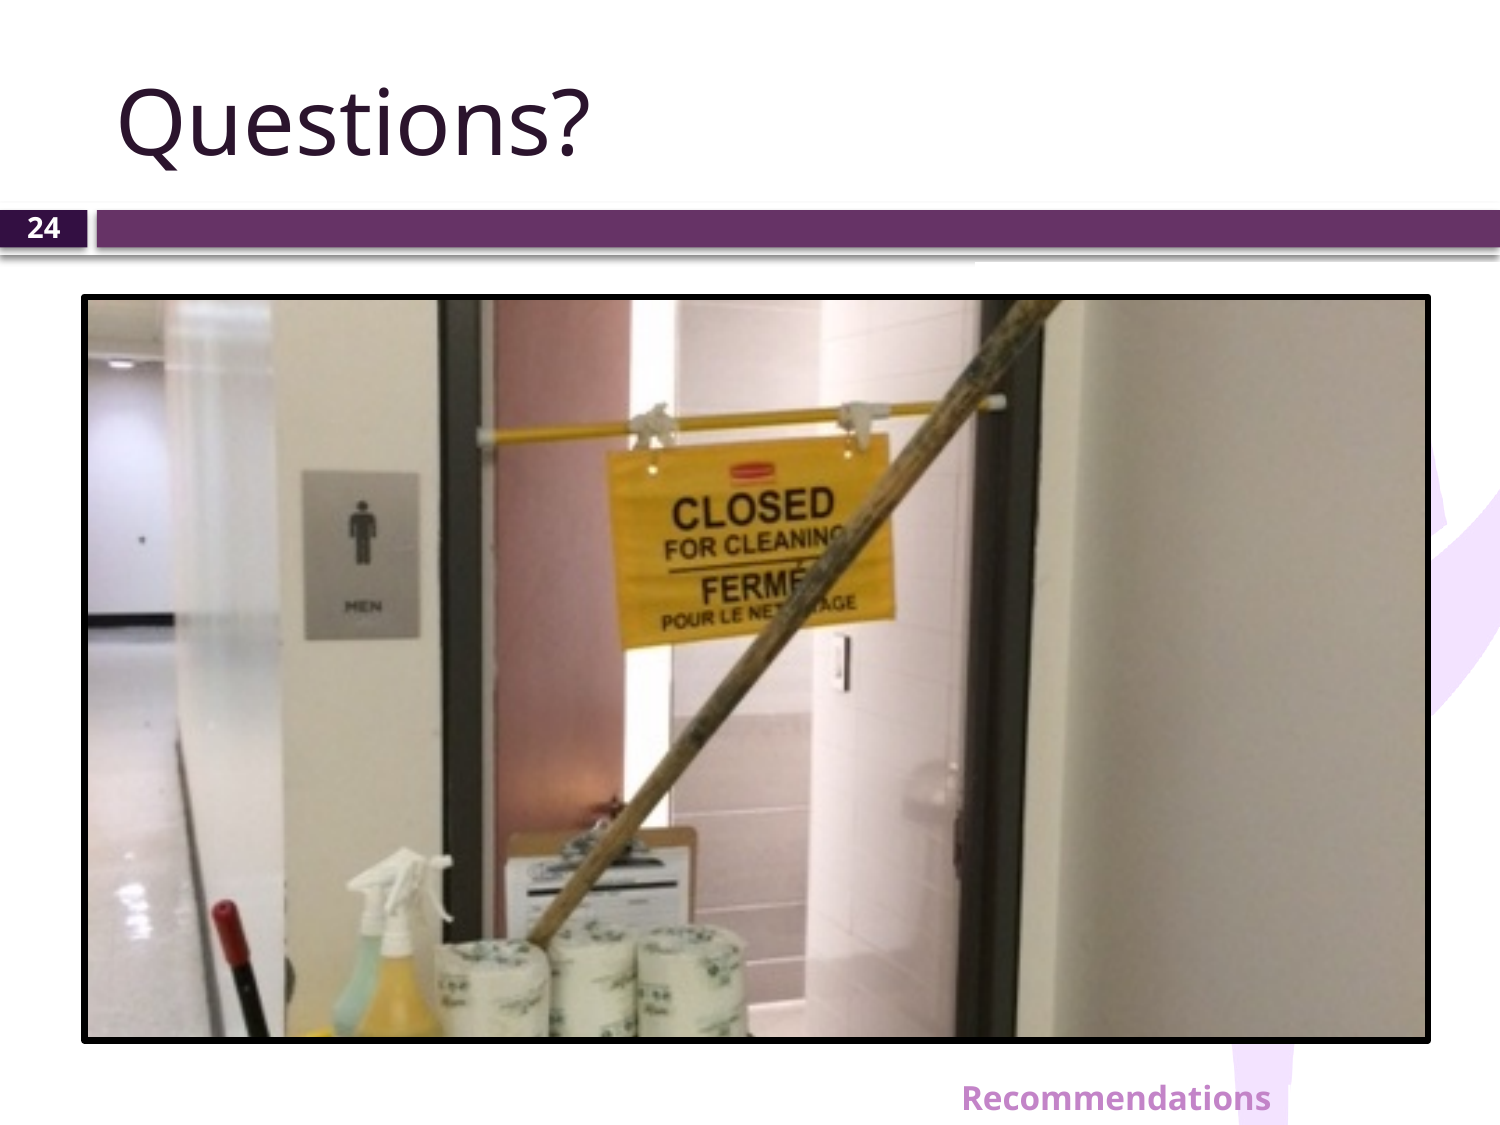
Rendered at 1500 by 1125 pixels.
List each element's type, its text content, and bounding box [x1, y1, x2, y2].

text_box Background | Objective | Assumptions | Model | Findings | Recommendations | Benefits [0, 1069, 1487, 1125]
title Questions? [100, 37, 1438, 200]
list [87, 299, 1426, 1038]
slide_number 24 [0, 208, 88, 249]
